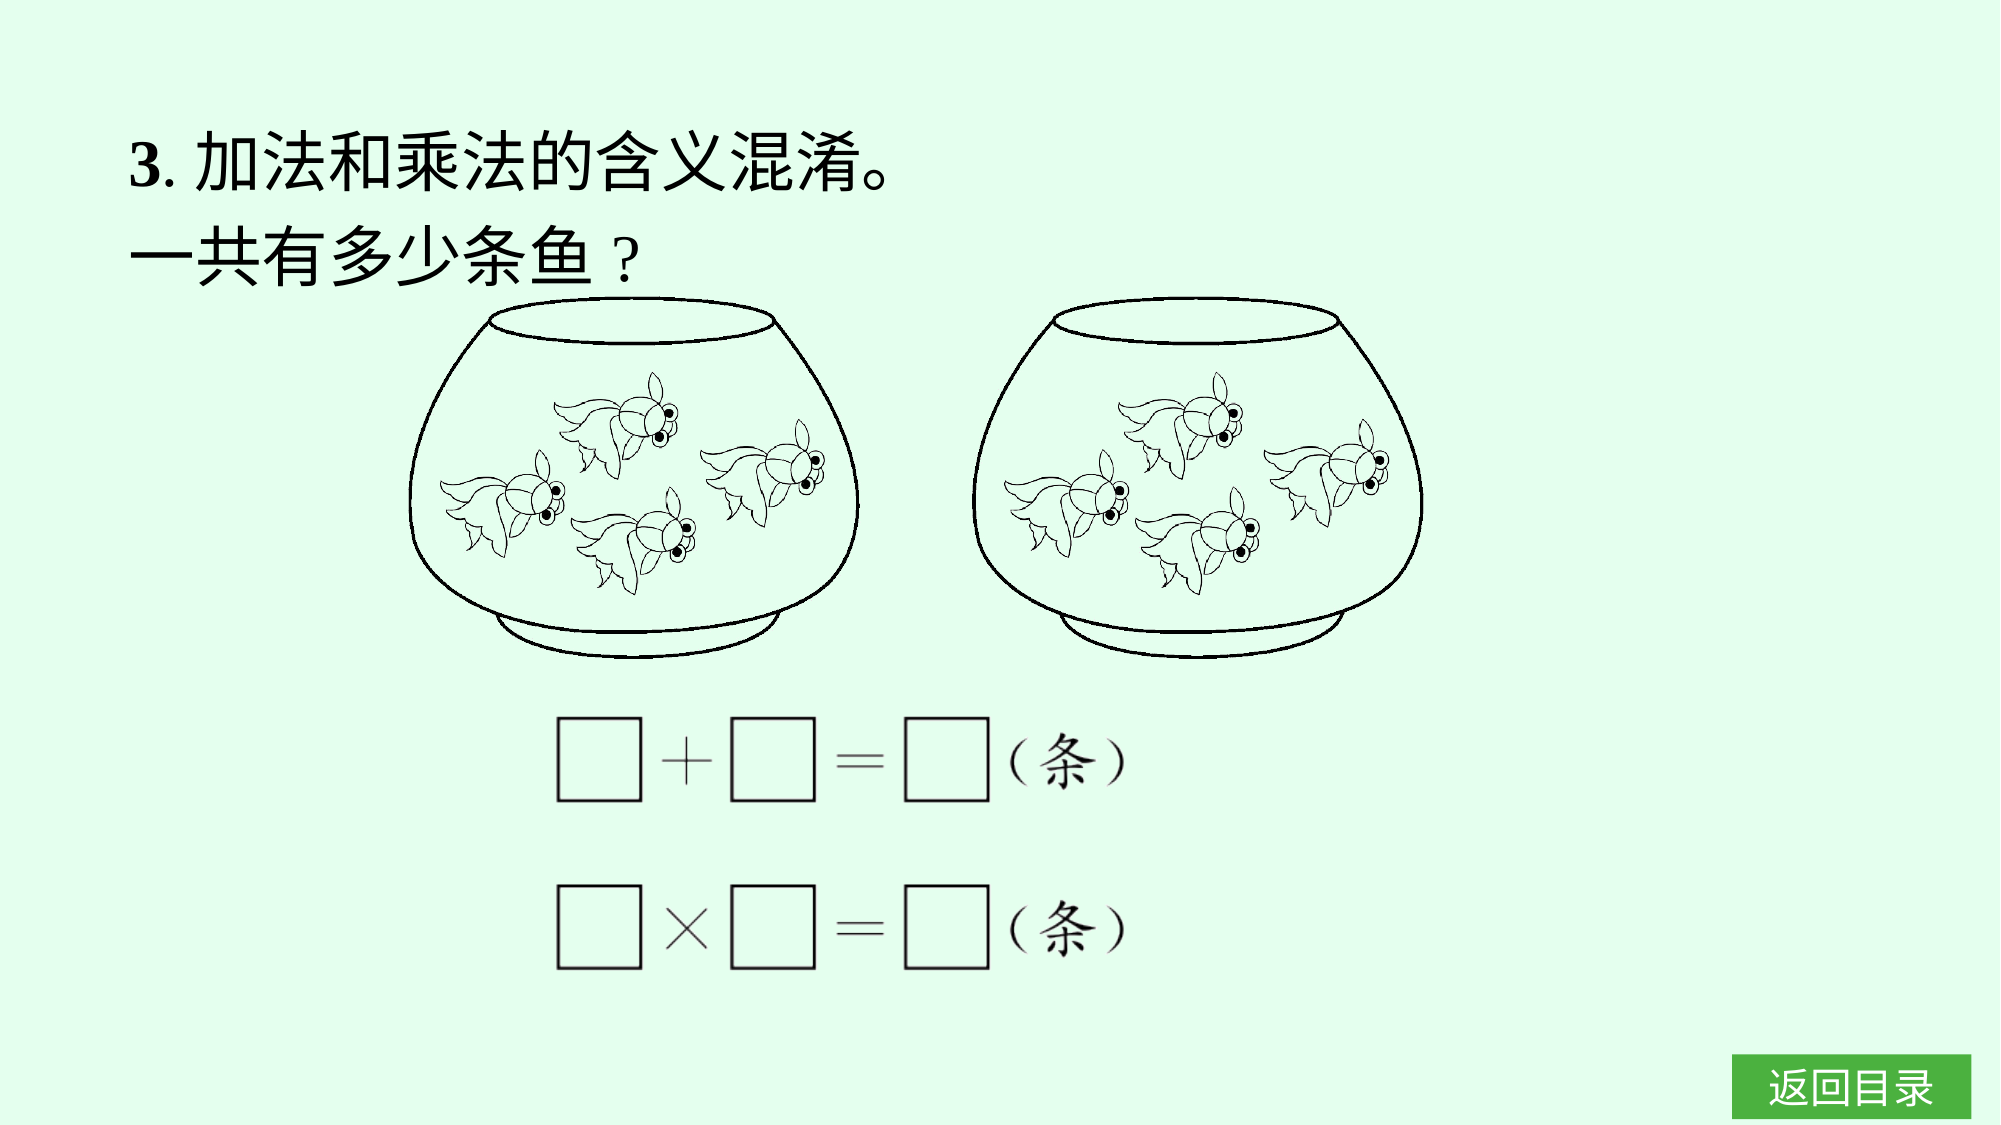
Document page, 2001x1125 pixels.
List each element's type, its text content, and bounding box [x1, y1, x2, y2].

picture [536, 687, 1204, 991]
picture [405, 295, 1428, 661]
text_box 3.加法和乘法的含义混淆。 一共有多少条鱼? [113, 96, 1887, 303]
